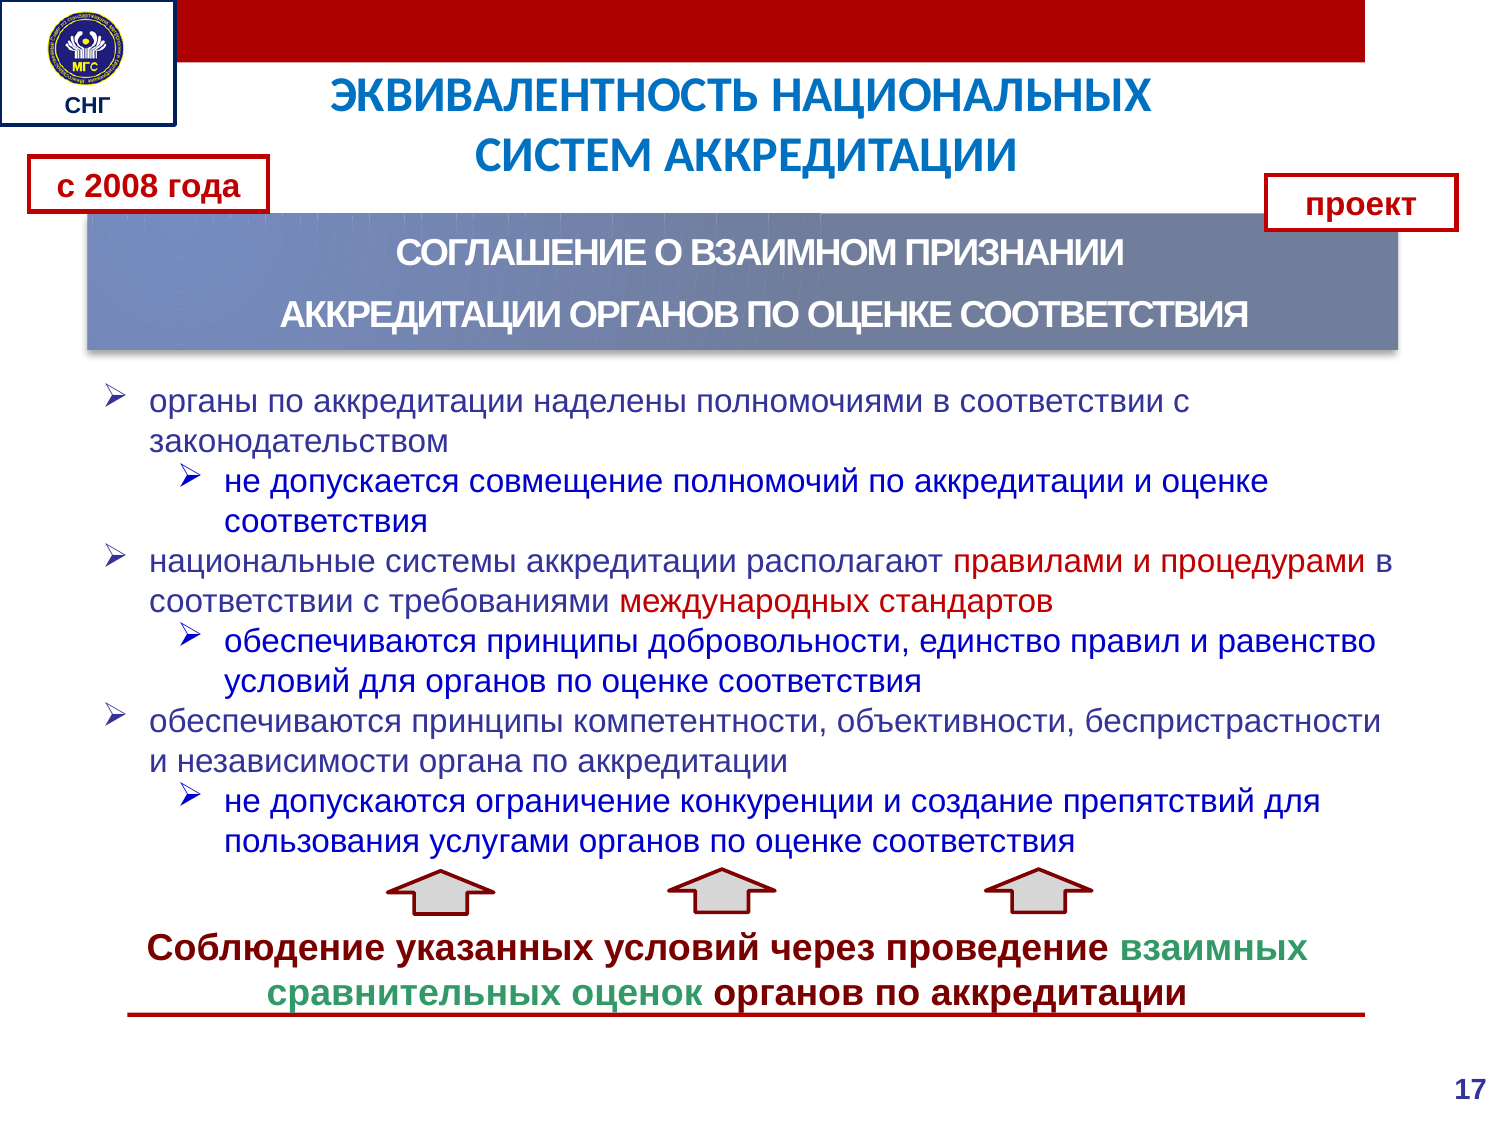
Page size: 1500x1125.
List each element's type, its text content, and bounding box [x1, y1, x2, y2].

text_box проект [1265, 174, 1457, 230]
text_box СОГЛАШЕНИЕ О ВЗАИМНОМ ПРИЗНАНИИ АККРЕДИТАЦИИ ОРГАНОВ ПО ОЦЕНКЕ СООТВЕТСТВИЯ [87, 213, 1399, 350]
text_box [983, 867, 1094, 915]
text_box 17 [1385, 1062, 1500, 1113]
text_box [0, 0, 176, 126]
text_box органы по аккредитации наделены полномочиями в соответствии с законодательством не допускается совмещение полномочий по аккредитации и оценке соответствия национальные системы аккредитации располагают правилами и процедурами в соответствии с требованиями международных стандартов обеспечиваются принципы добровольности, единство правил и равенство условий для органов по оценке соответствия обеспечиваются принципы компетентности, объективности, беспристрастности и независимости органа по аккредитации не допускаются ограничение конкуренции и создание препятствий для пользования услугами органов по оценке соответствия [87, 372, 1425, 866]
text_box ЭКВИВАЛЕНТНОСТЬ НАЦИОНАЛЬНЫХ СИСТЕМ АККРЕДИТАЦИИ [130, 66, 1363, 177]
text_box с 2008 года [29, 156, 269, 212]
text_box Соблюдение указанных условий через проведение взаимных сравнительных оценок органов по аккредитации [89, 915, 1365, 1021]
text_box [385, 869, 496, 916]
text_box [666, 867, 777, 915]
